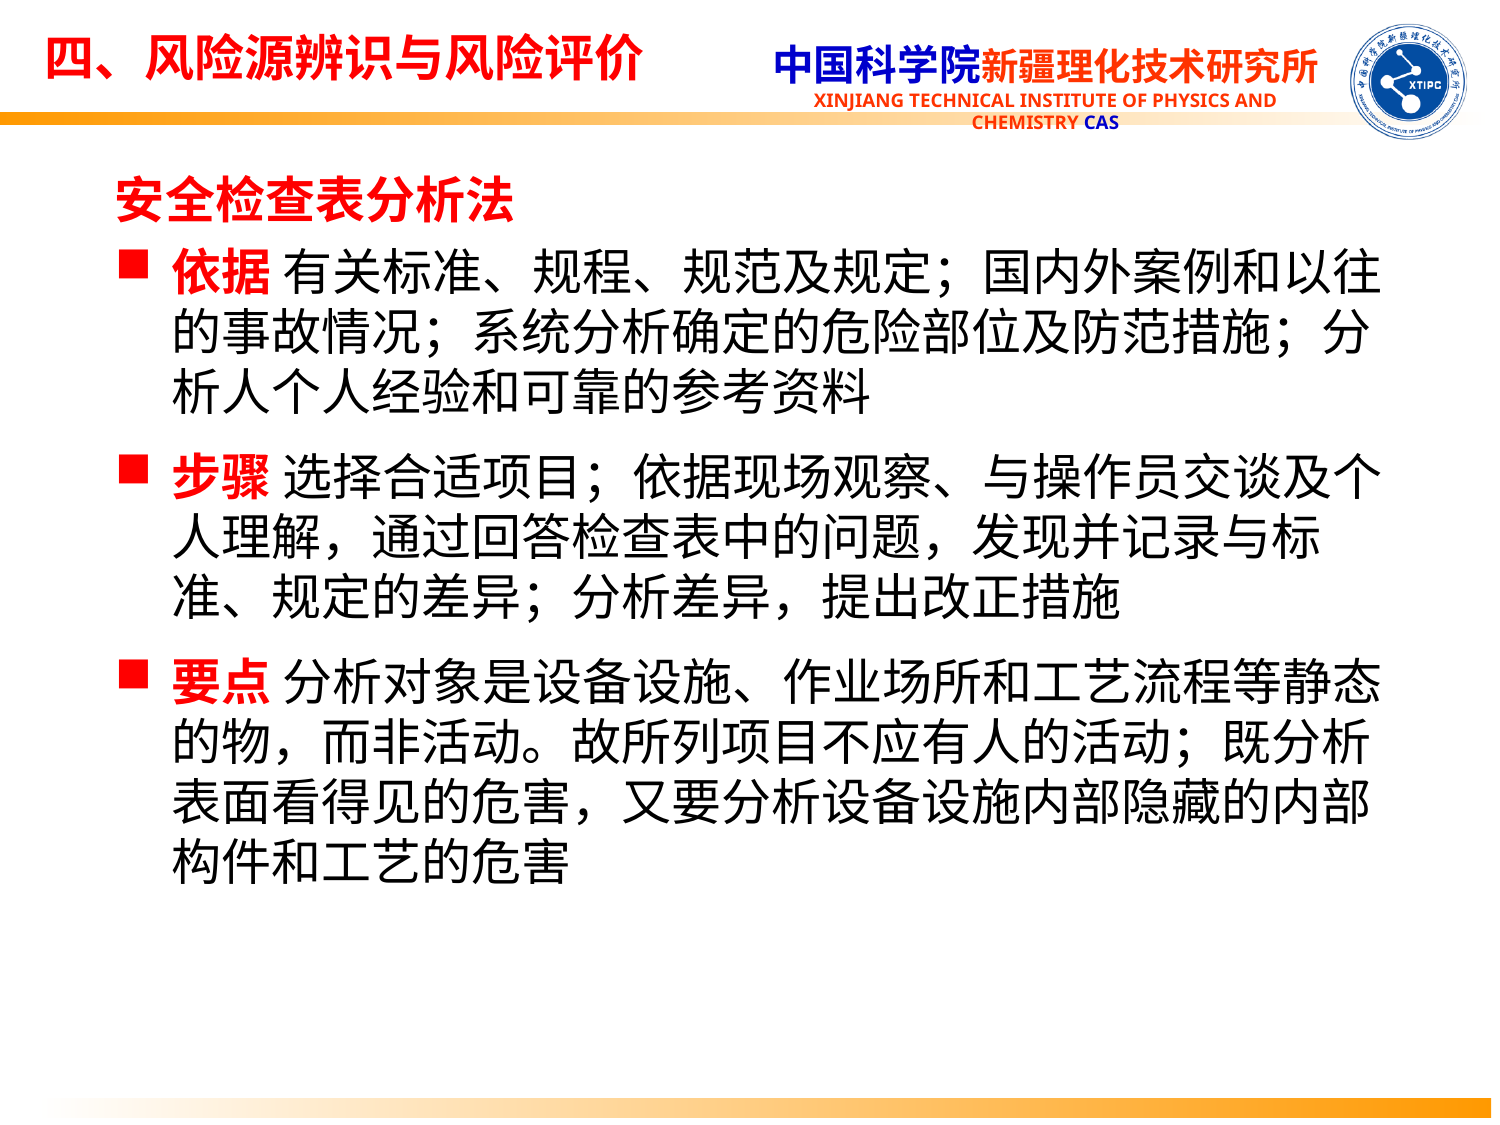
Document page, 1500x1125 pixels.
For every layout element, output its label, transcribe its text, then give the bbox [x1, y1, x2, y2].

list 安全检查表分析法 依据 有关标准、规程、规范及规定；国内外案例和以往的事故情况；系统分析确定的危险部位及防范措施；分析人个人经验和可靠的参考资料 步骤 选择合适项目；依据现场观察、与操作员交谈及个人理解，通过回答检查表中的问题，发现并记录与标准、规定的差异；分析差异，提出改正措施 要点 分析对象是设备设施、作业场所和工艺流程等静态的物，而非活动。故所列项目不应有人的活动；既分析表面看得见的危害，又要分析设备设施内部隐藏的内部构件和工艺的危害 [100, 160, 1400, 1071]
text_box 四、风险源辨识与风险评价 [29, 19, 833, 102]
picture [1342, 16, 1474, 147]
